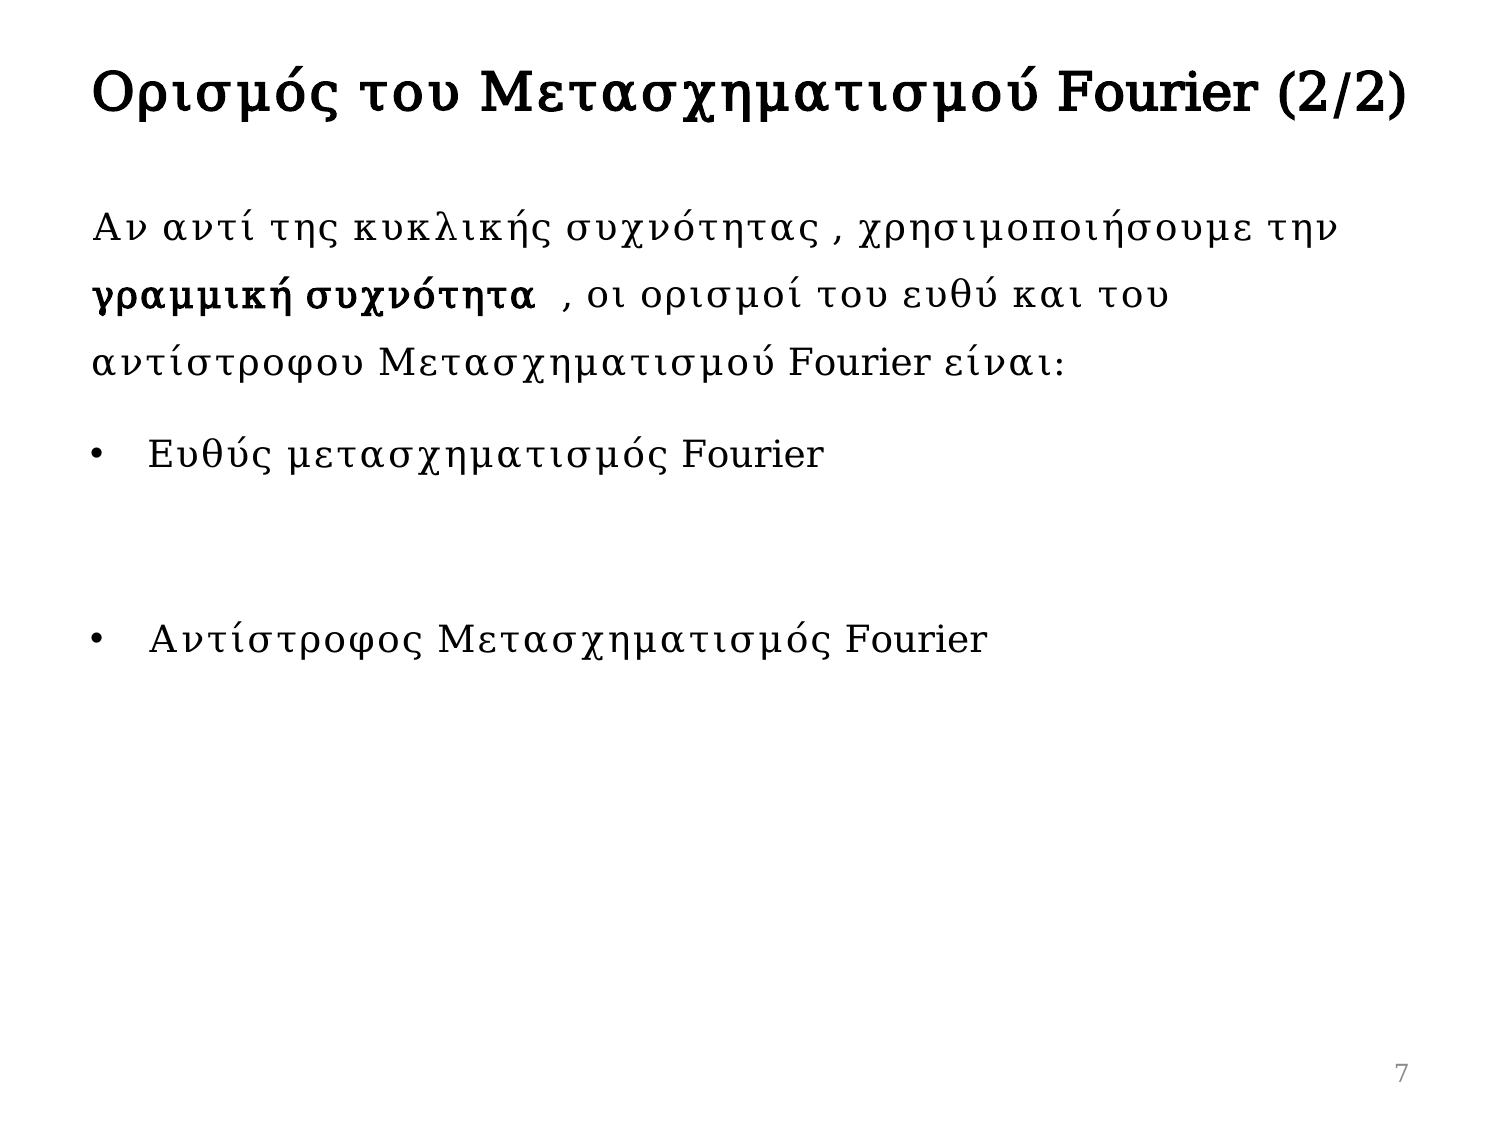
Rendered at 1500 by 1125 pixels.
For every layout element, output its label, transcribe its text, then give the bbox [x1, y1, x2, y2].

title Ορισμός του Μετασχηματισμού Fourier (2/2) [75, 19, 1425, 159]
slide_number 7 [1222, 1042, 1425, 1103]
